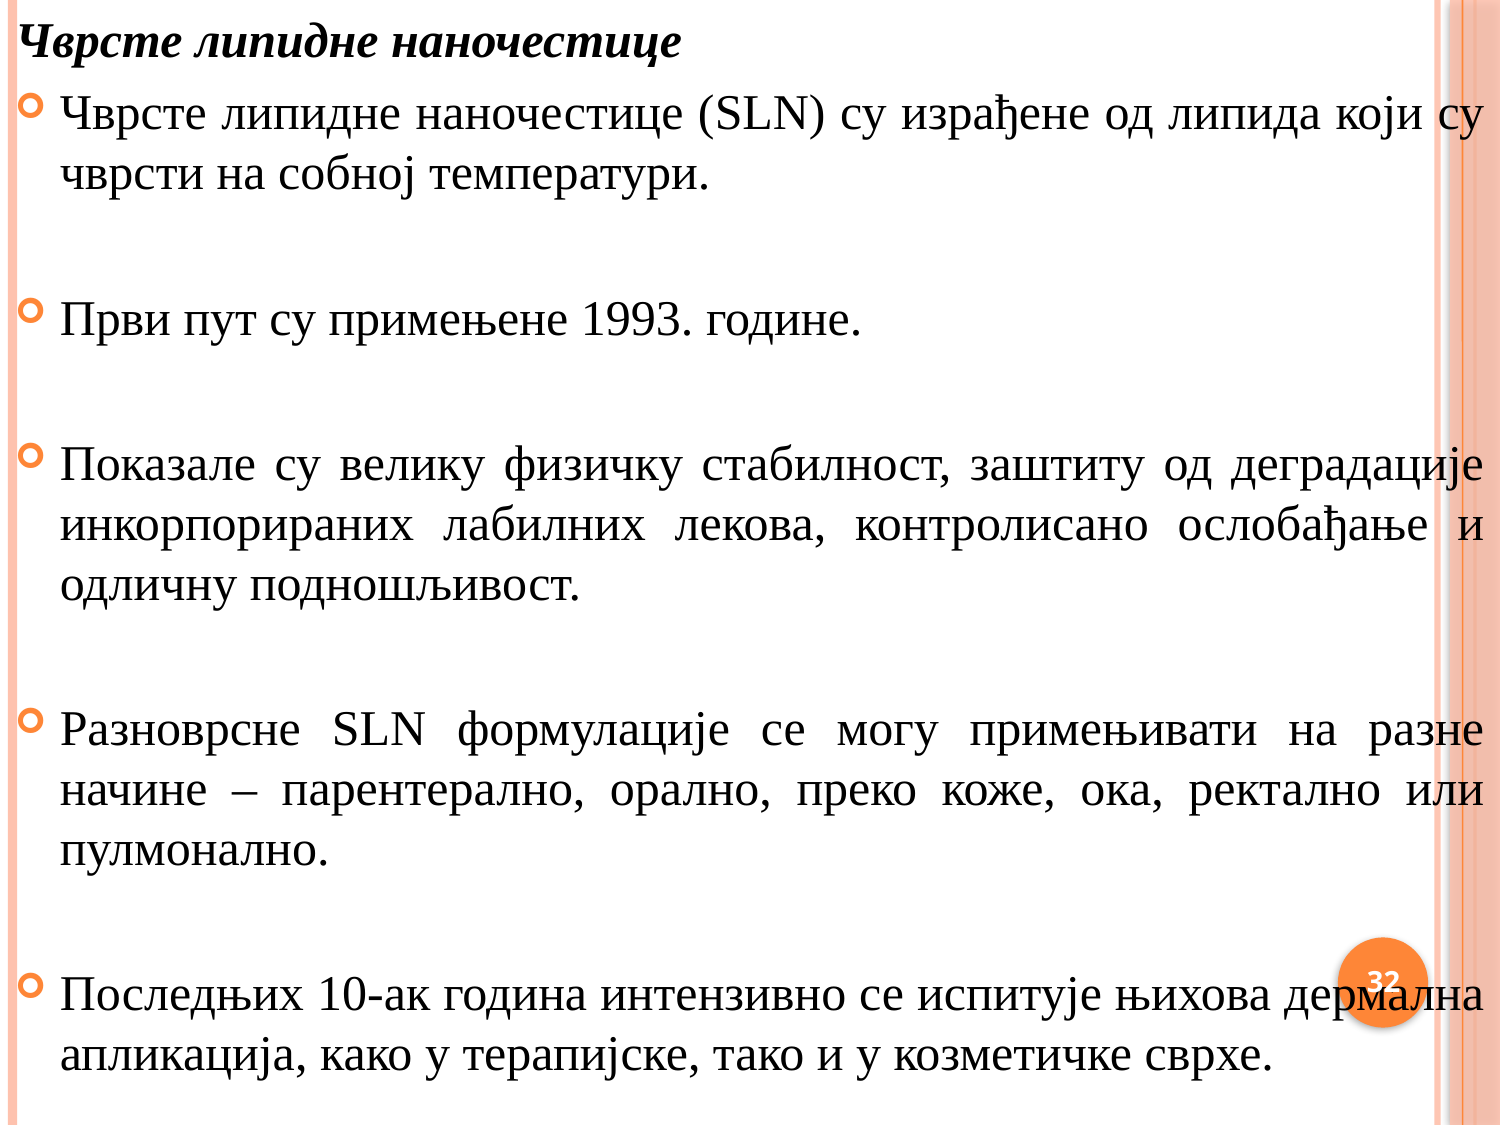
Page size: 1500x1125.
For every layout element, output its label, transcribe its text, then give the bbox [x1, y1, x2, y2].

list Чврсте липидне наночестице Чврсте липидне наночестице (SLN) су израђене од липида који су чврсти на собној температури. Први пут су примењене 1993. године. Показале су велику физичку стабилност, заштиту од деградације инкорпорираних лабилних лекова, контролисано ослобађање и одличну подношљивост. Разноврсне SLN формулације се могу примењивати на разне начине – парентерално, орално, преко коже, ока, ректално или пулмонално. Последњих 10-ак година интензивно се испитује њихова дермална апликација, како у терапијске, тако и у козметичке сврхе. [0, 0, 1500, 1125]
slide_number 32 [1333, 940, 1434, 1026]
